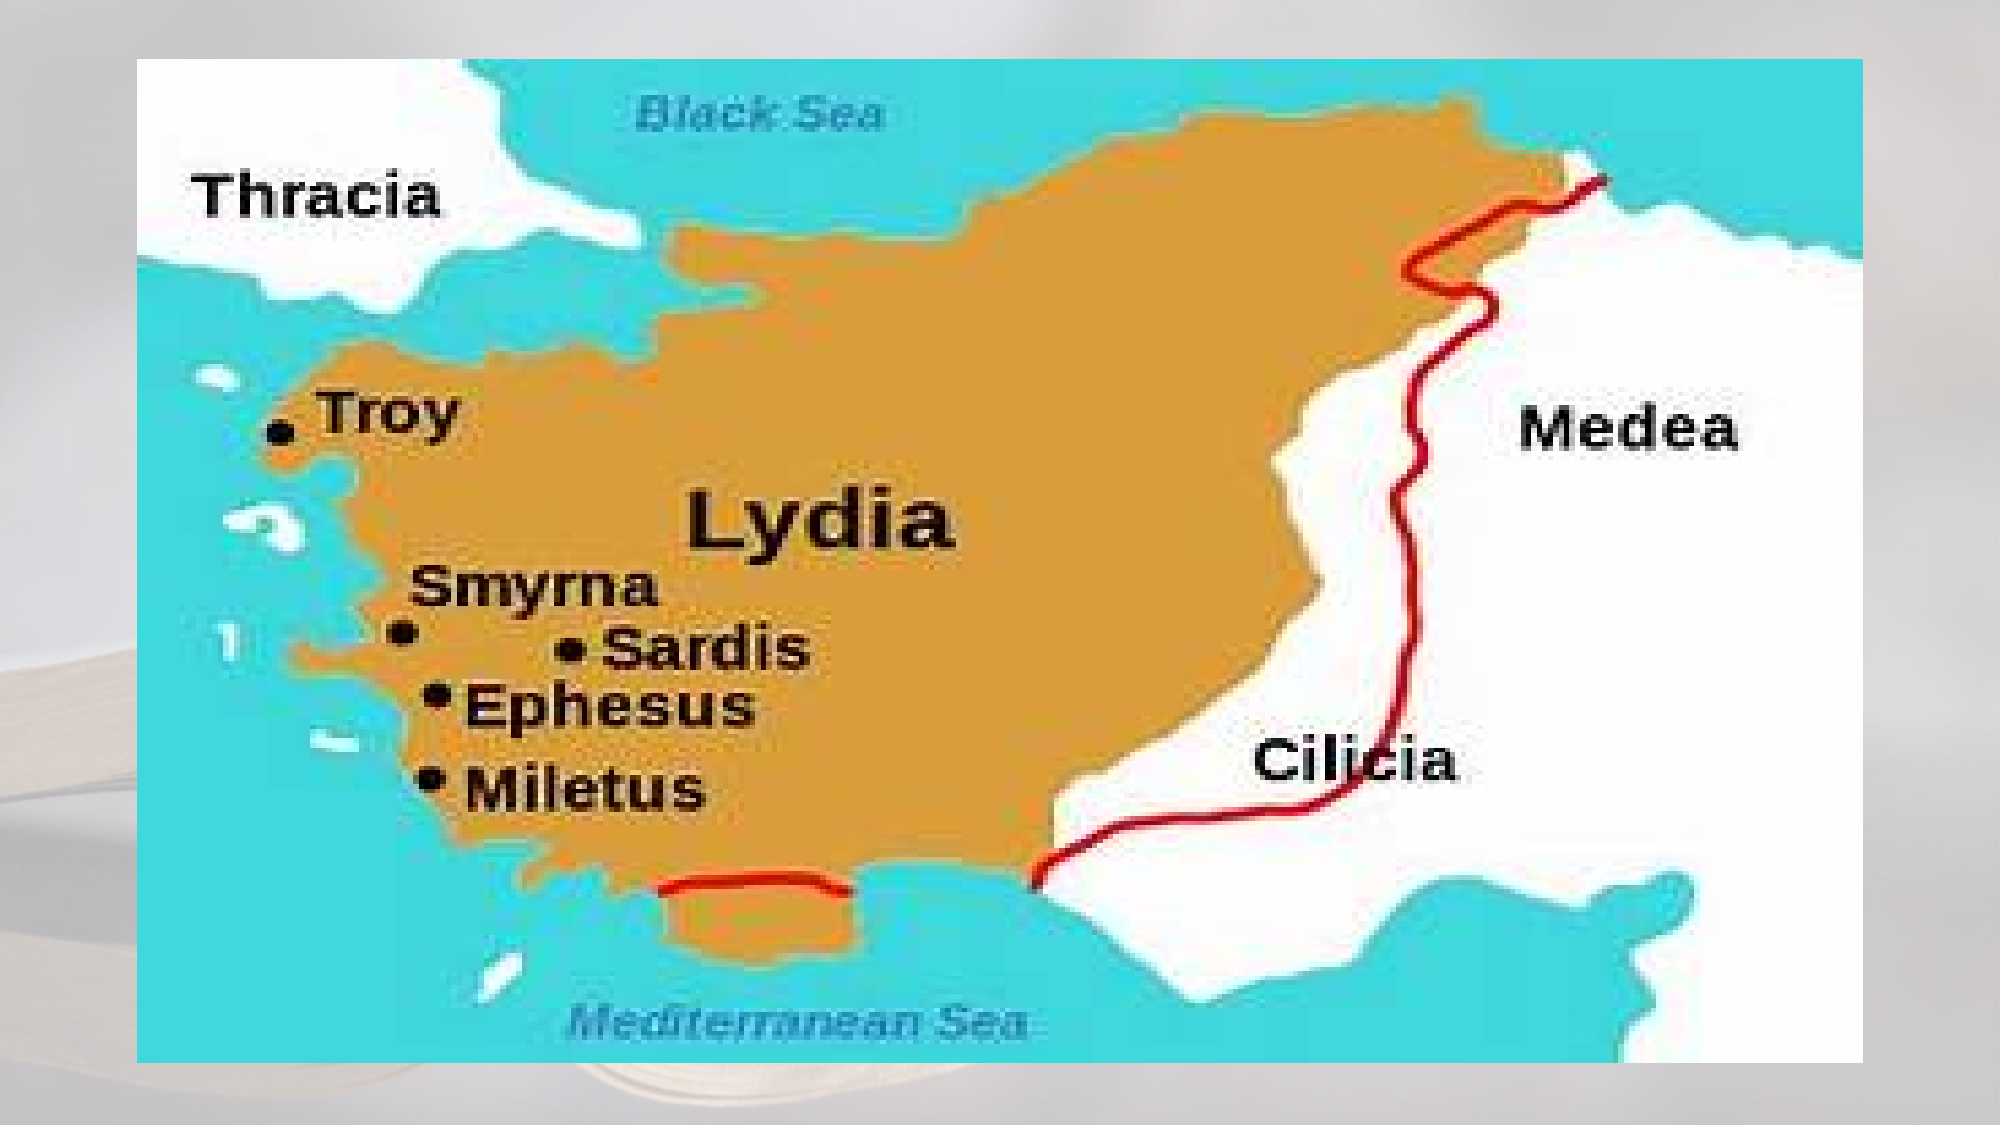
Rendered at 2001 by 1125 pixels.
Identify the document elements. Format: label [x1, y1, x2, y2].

list [137, 59, 1863, 1063]
